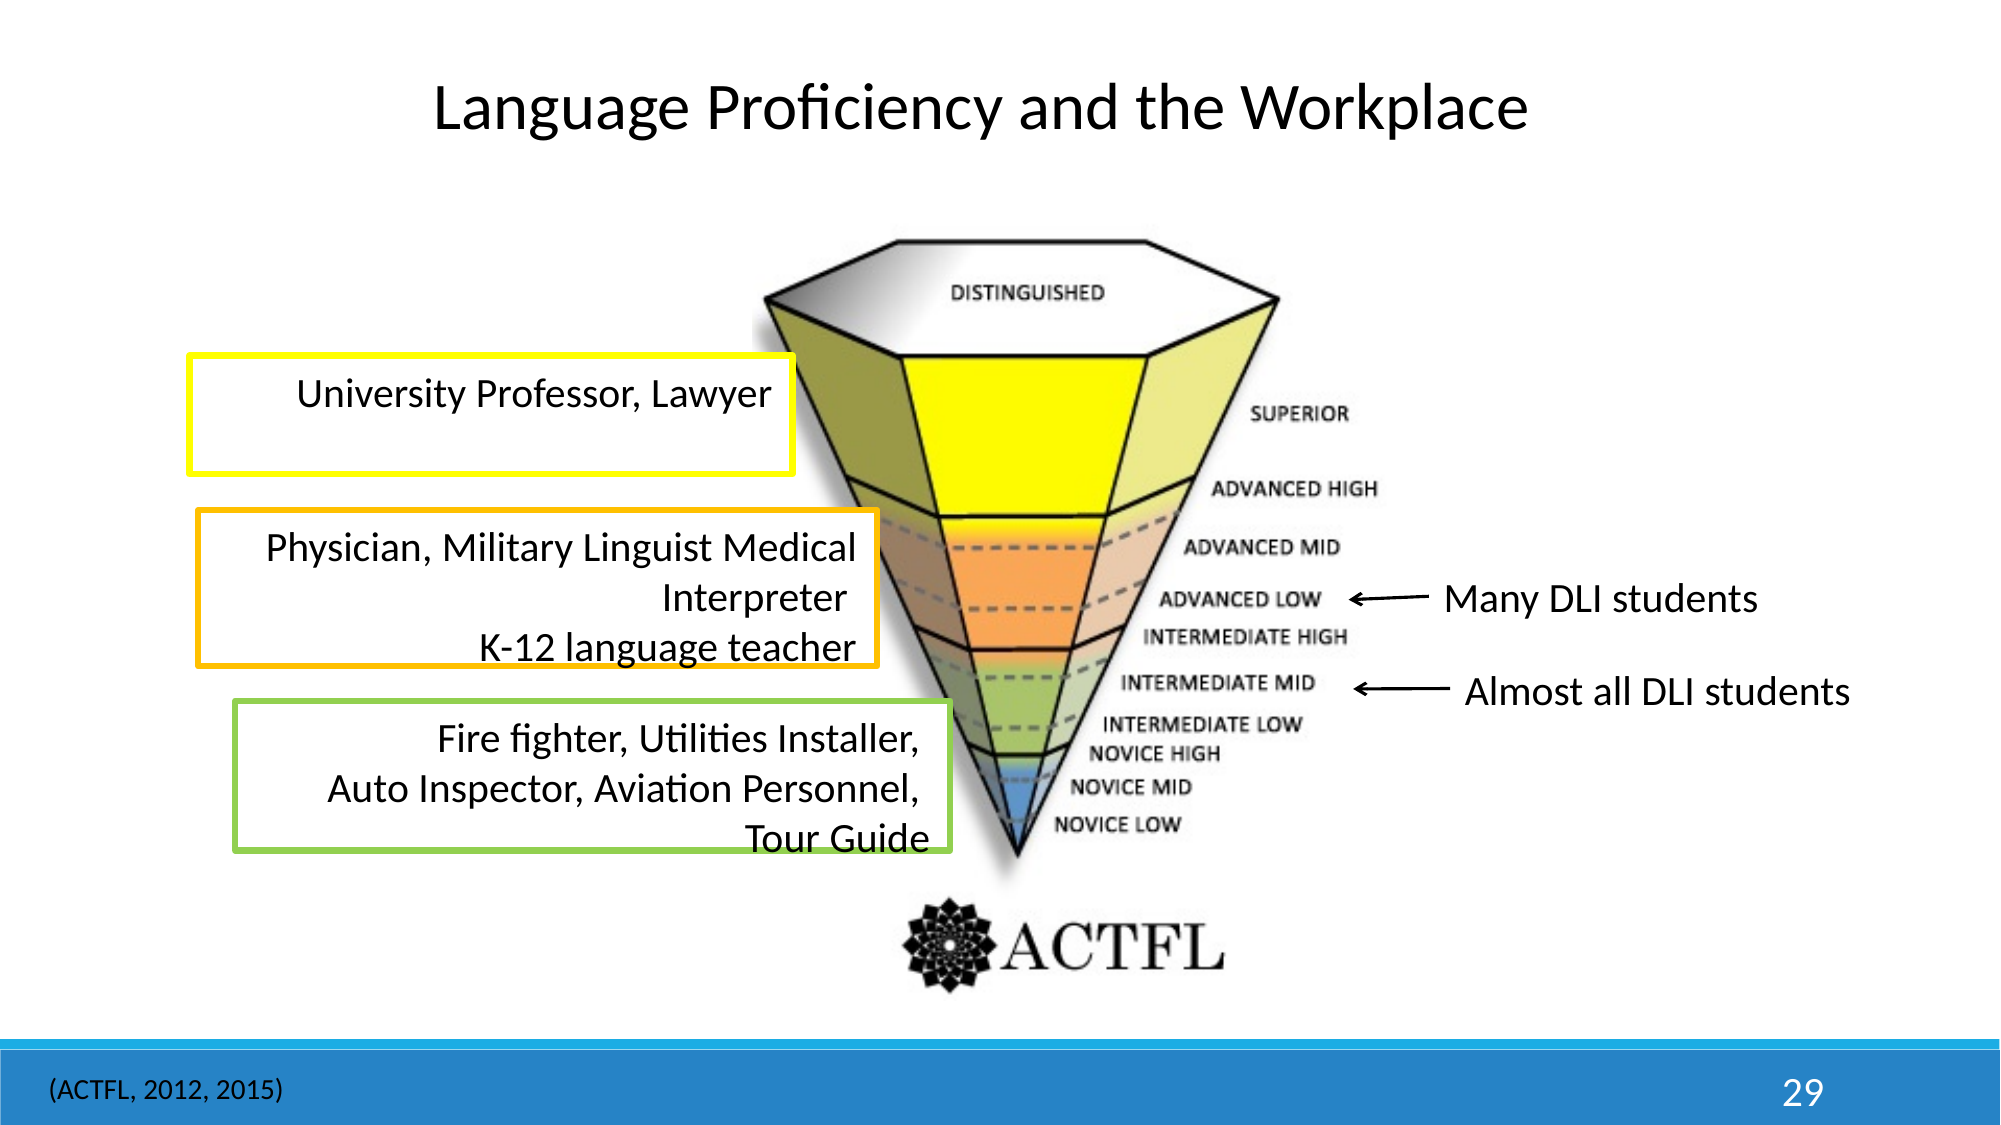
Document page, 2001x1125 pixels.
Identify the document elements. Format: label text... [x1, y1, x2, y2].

text_box (ACTFL, 2012, 2015) [28, 1050, 517, 1112]
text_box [1348, 596, 1429, 601]
text_box Language Proficiency and the Workplace [14, 55, 1950, 150]
slide_number 29 [1624, 1059, 1840, 1120]
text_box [188, 200, 1869, 1002]
